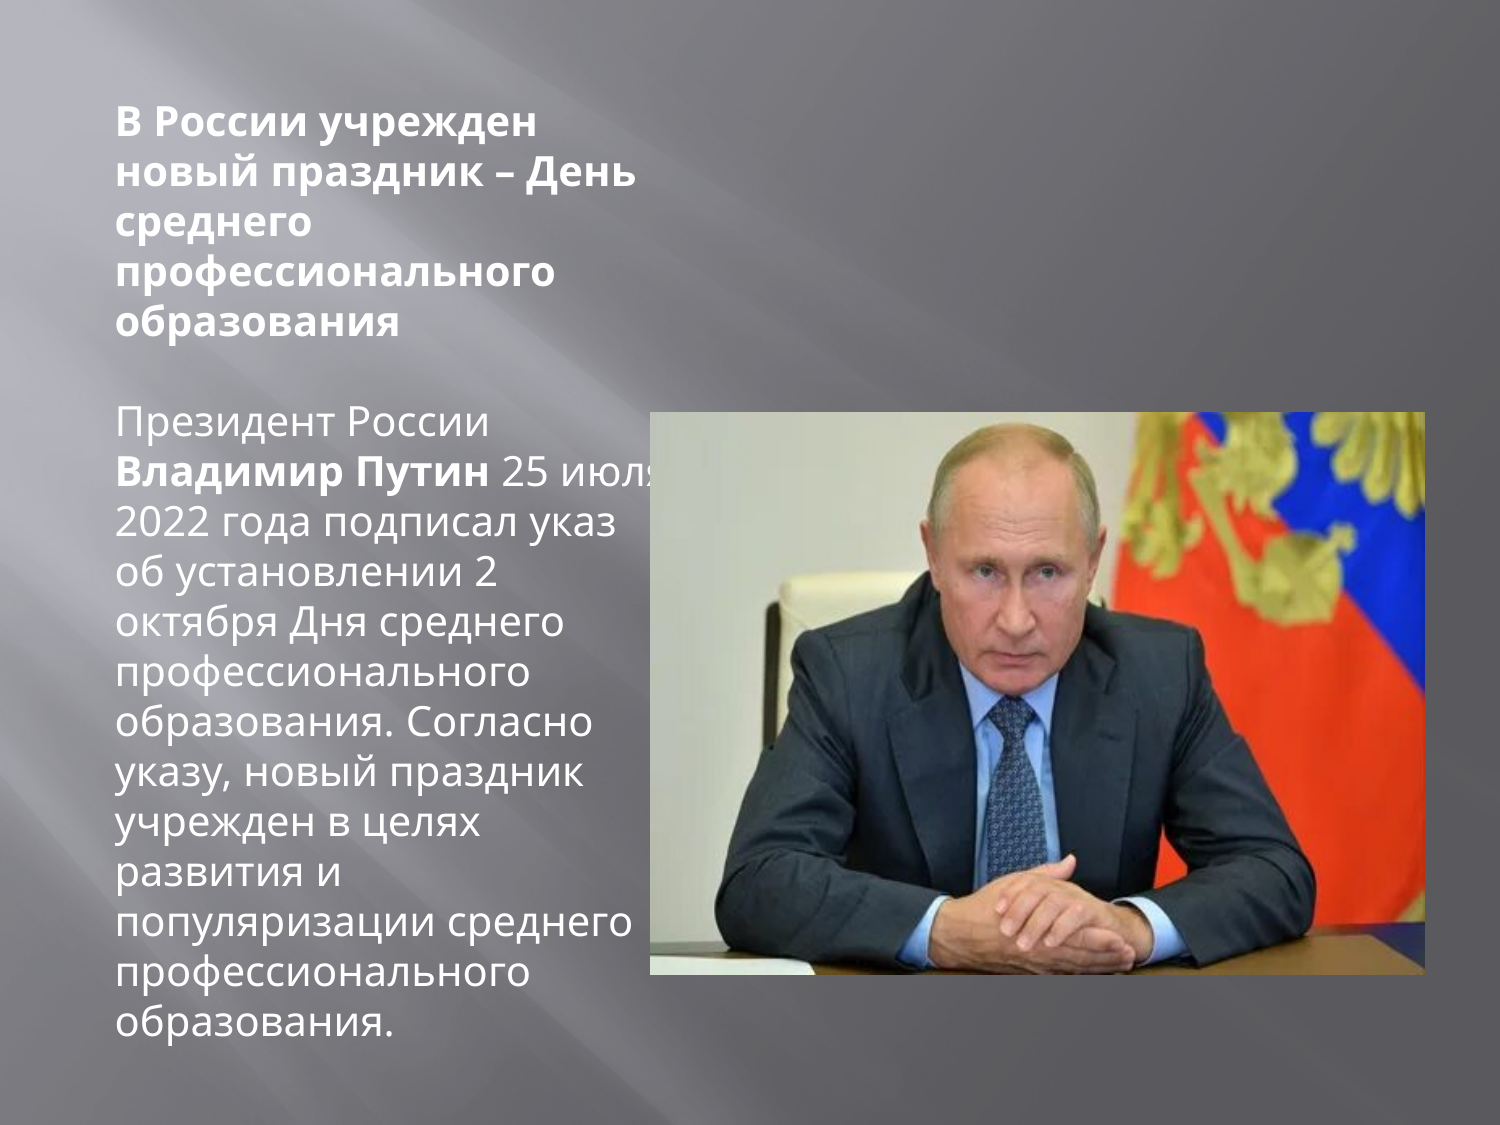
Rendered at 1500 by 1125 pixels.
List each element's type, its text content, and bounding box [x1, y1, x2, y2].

picture [649, 412, 1426, 976]
text_box В России учрежден новый праздник – День среднего профессионального образования Президент России Владимир Путин 25 июля 2022 года подписал указ об установлении 2 октября Дня среднего профессионального образования. Согласно указу, новый праздник учрежден в целях развития и популяризации среднего профессионального образования. [99, 87, 688, 1053]
